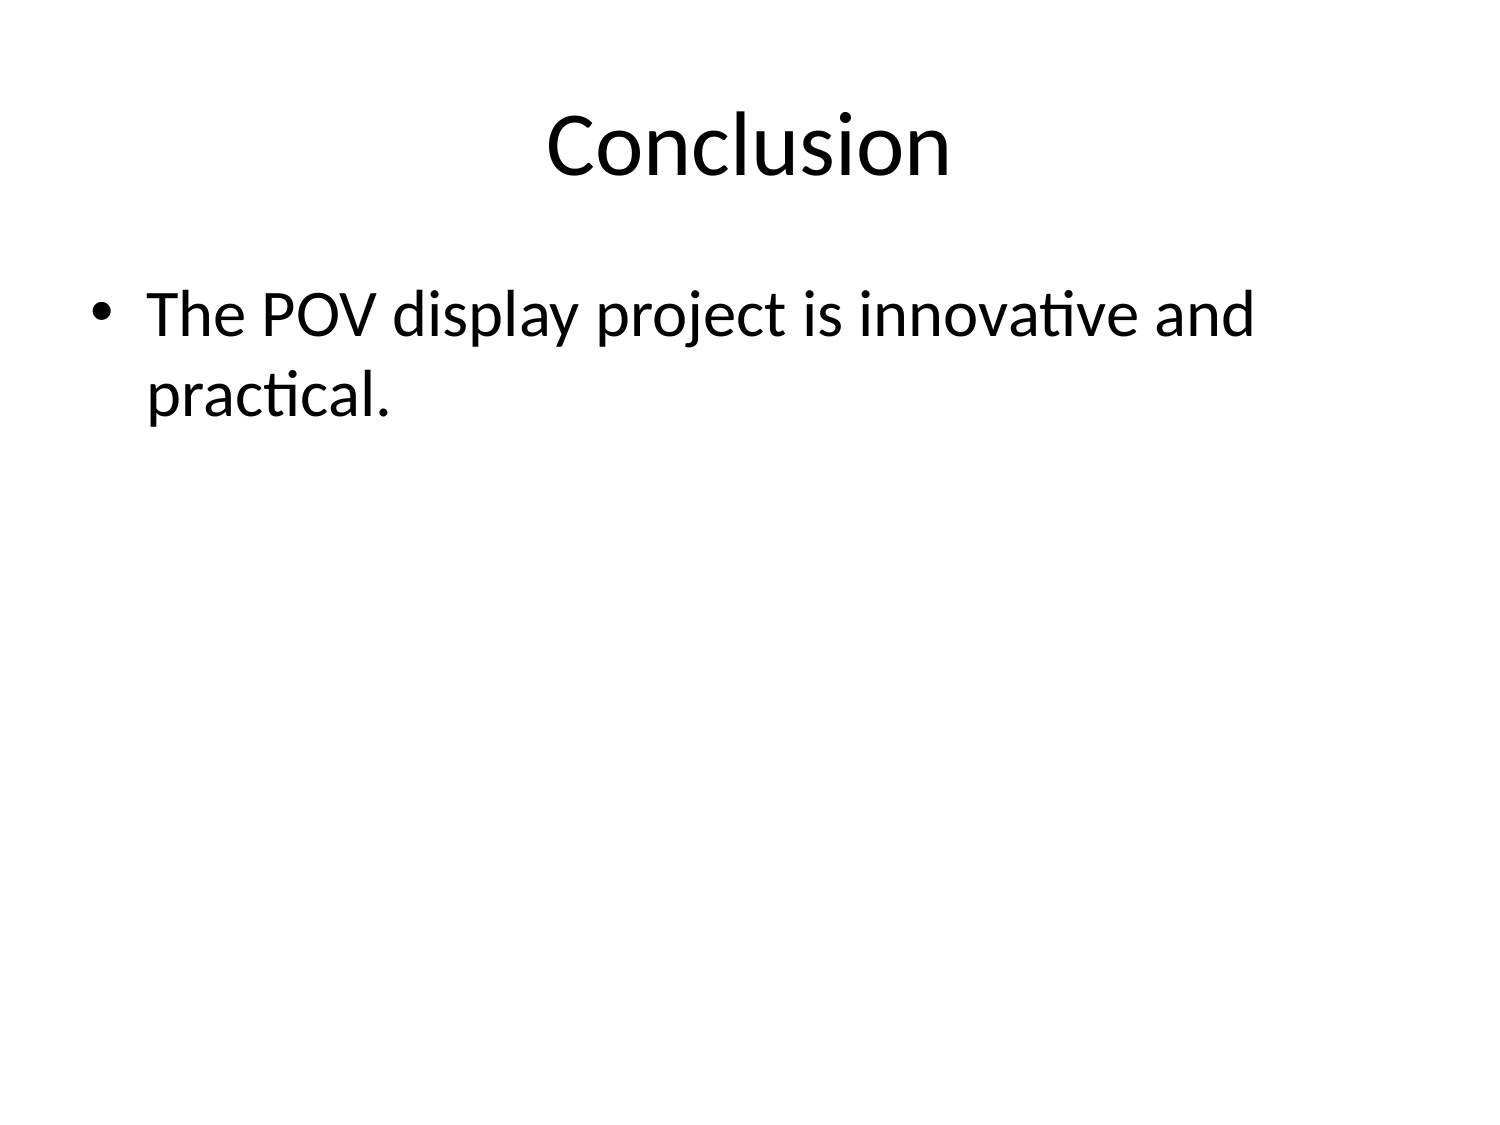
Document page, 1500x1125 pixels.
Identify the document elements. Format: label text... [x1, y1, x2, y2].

list The POV display project is innovative and practical. [75, 262, 1425, 1005]
title Conclusion [75, 45, 1425, 233]
